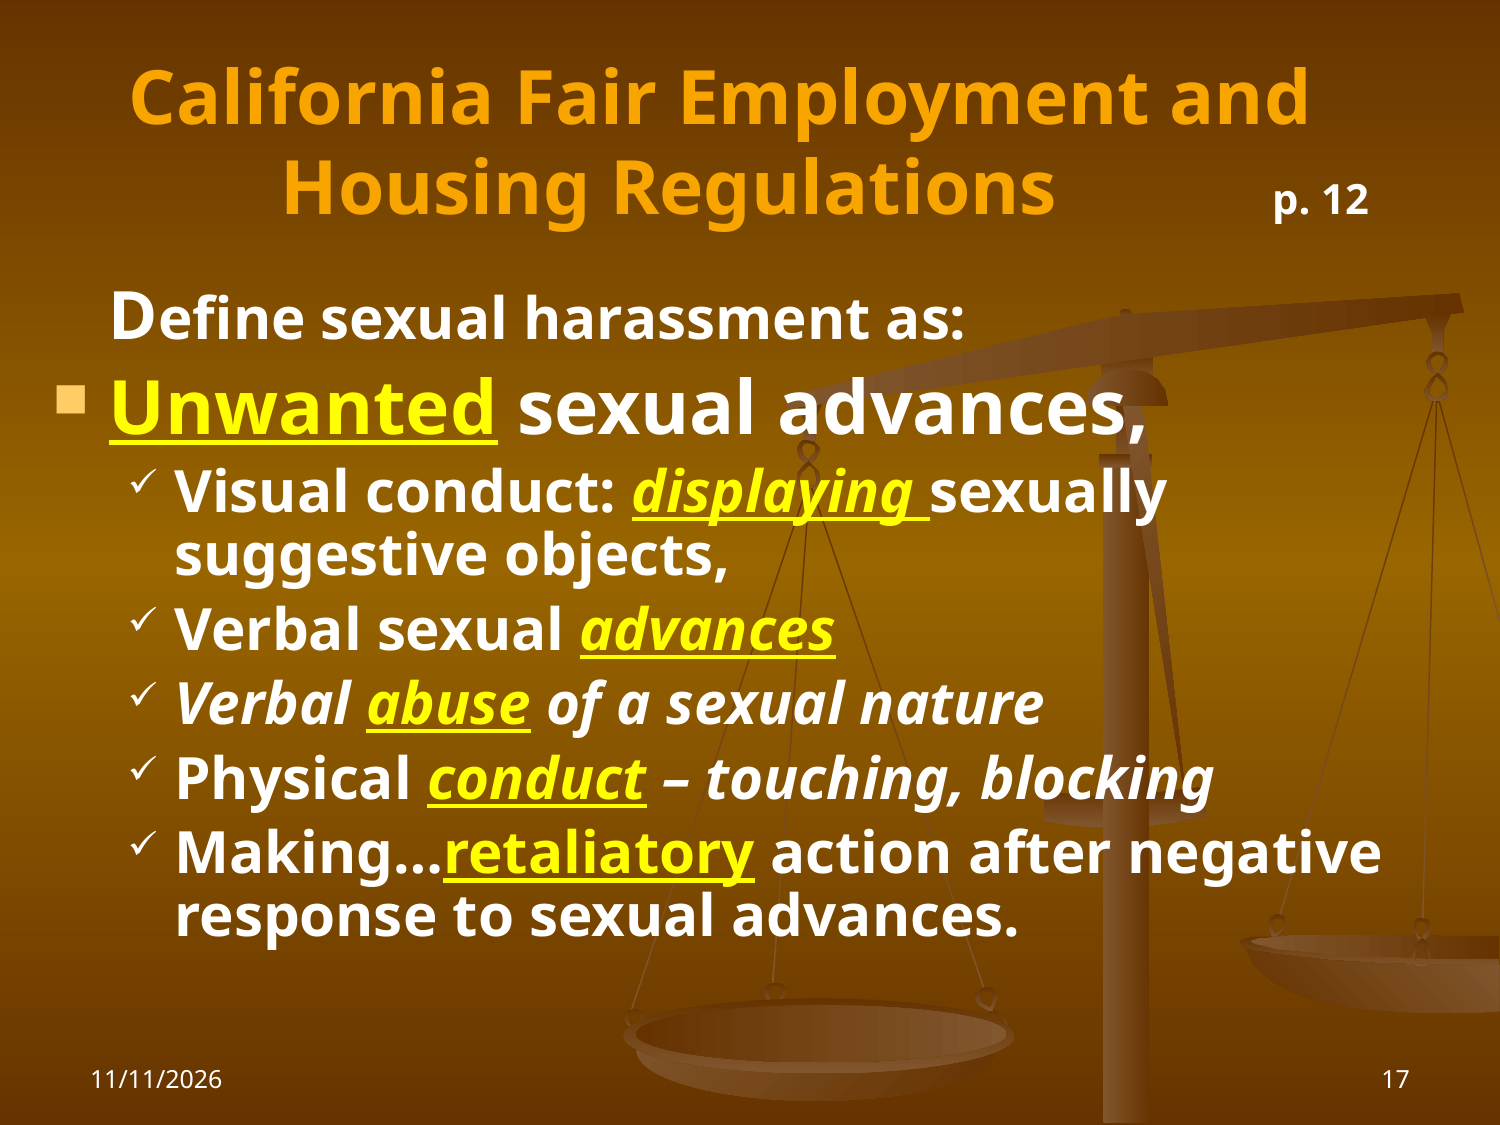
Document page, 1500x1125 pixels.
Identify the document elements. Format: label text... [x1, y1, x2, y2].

title California Fair Employment and Housing Regulations p. 12 [74, 45, 1426, 234]
list Define sexual harassment as: Unwanted sexual advances, Visual conduct: displaying sexually suggestive objects, Verbal sexual advances Verbal abuse of a sexual nature Physical conduct – touching, blocking Making…retaliatory action after negative response to sexual advances. [37, 274, 1500, 1038]
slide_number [74, 1038, 426, 1106]
slide_number 17 [1074, 1038, 1426, 1106]
